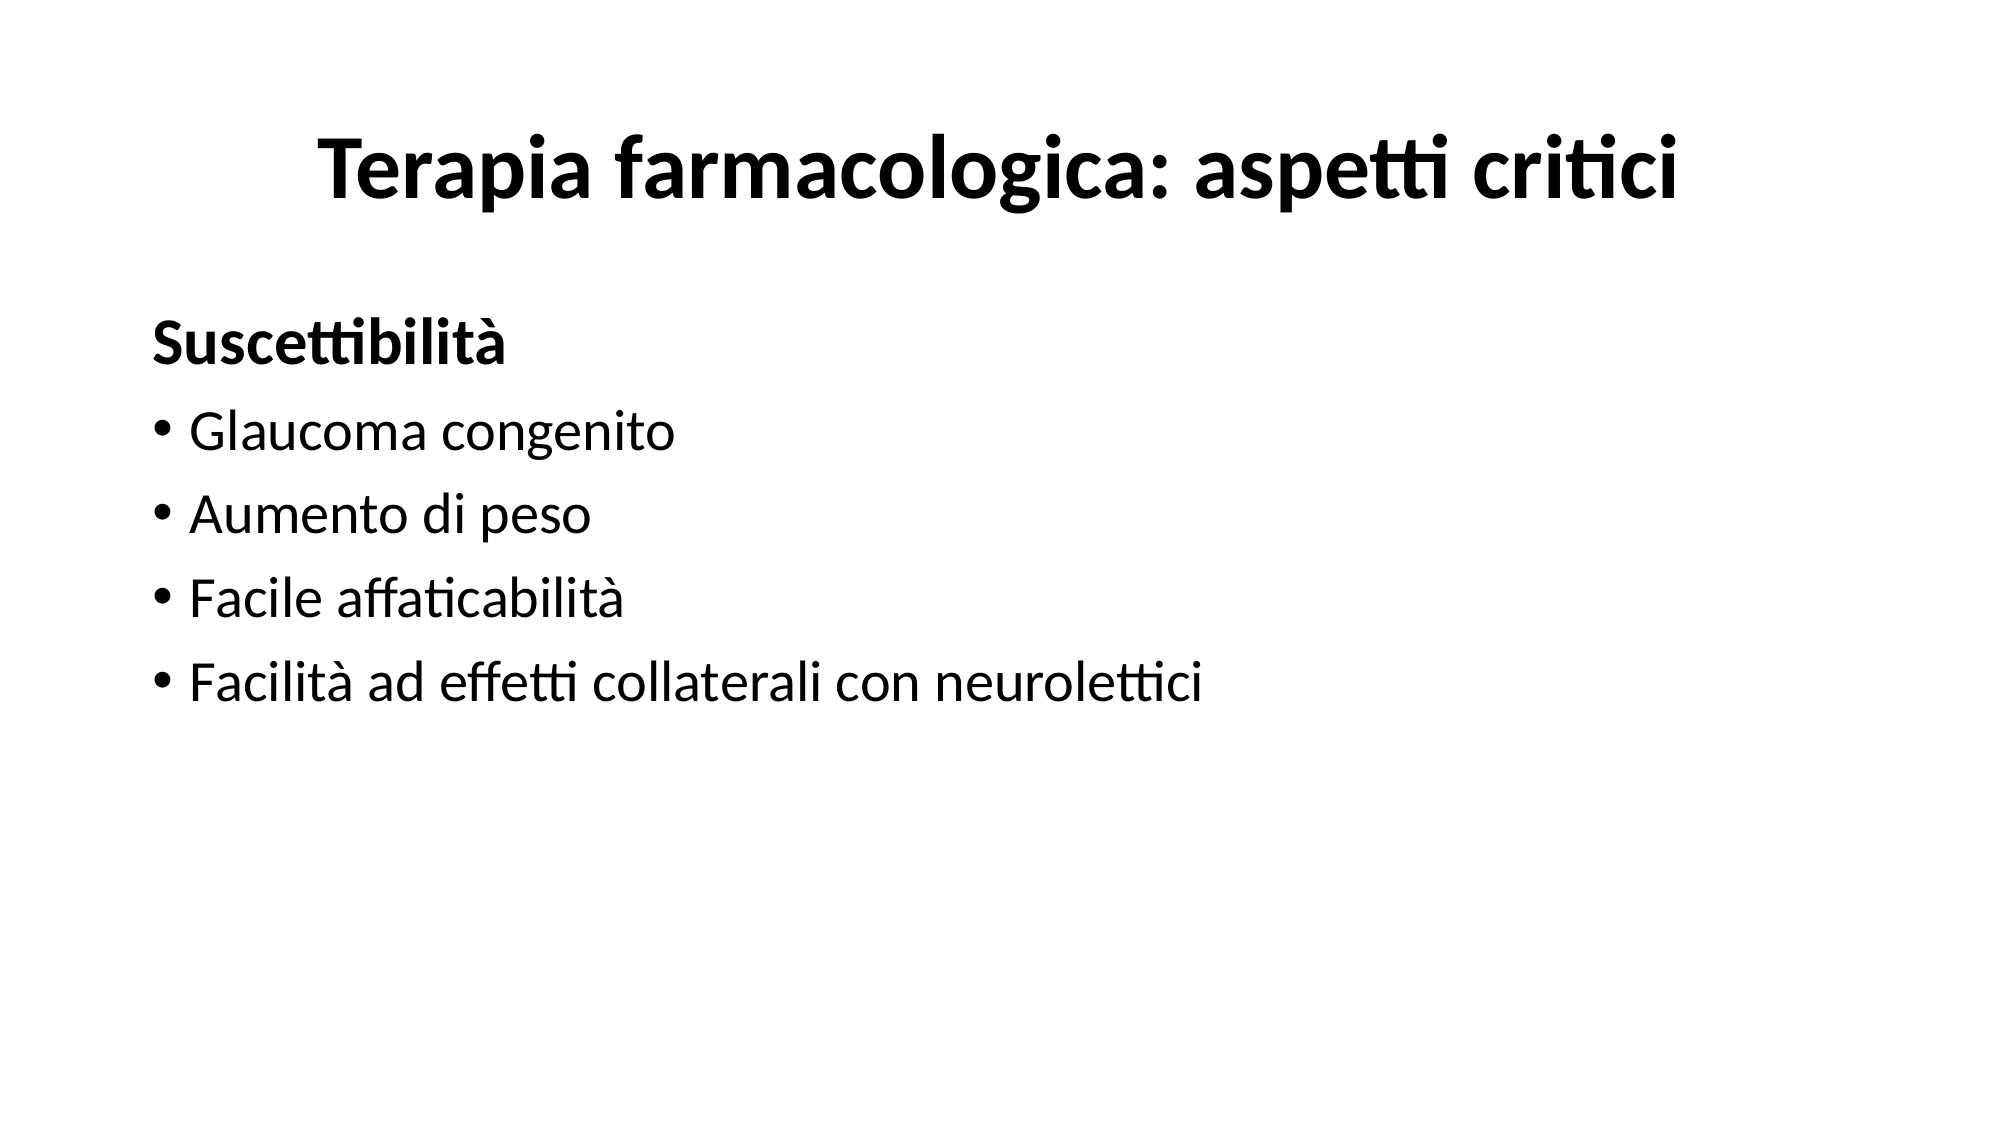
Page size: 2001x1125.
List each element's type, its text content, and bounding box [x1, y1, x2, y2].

title Terapia farmacologica: aspetti critici [137, 59, 1863, 278]
list Suscettibilità Glaucoma congenito Aumento di peso Facile affaticabilità Facilità ad effetti collaterali con neurolettici [137, 299, 1863, 1014]
